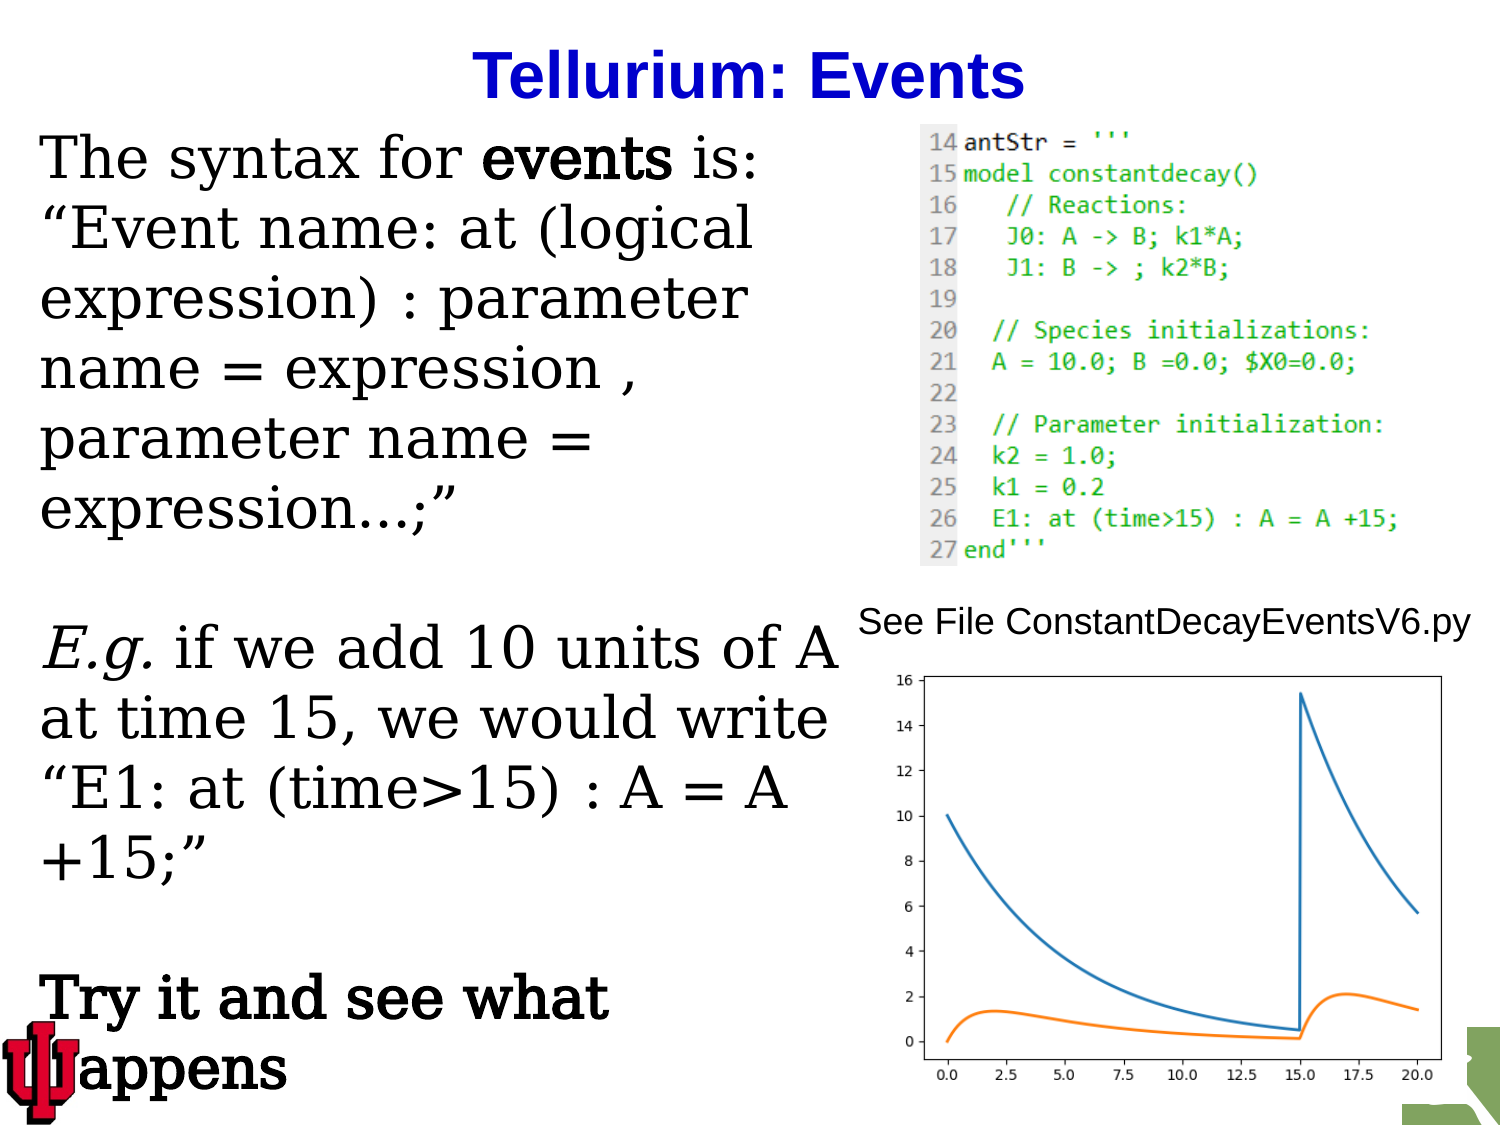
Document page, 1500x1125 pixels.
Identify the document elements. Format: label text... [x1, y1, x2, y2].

text_box The syntax for events is: “Event name: at (logical expression) : parameter name = expression , parameter name = expression…;” E.g. if we add 10 units of A at time 15, we would write “E1: at (time>15) : A = A +15;” Try it and see what happens [24, 478, 875, 556]
text_box [0, 112, 1500, 478]
text_box [0, 556, 1500, 663]
title Tellurium: Events [0, 19, 1500, 112]
picture [879, 653, 1500, 1125]
picture [0, 1020, 80, 1125]
text_box See File ConstantDecayEventsV6.py [843, 589, 1500, 650]
text_box The syntax for events is: “Event name: at (logical expression) : parameter name = expression , parameter name = expression…;” E.g. if we add 10 units of A at time 15, we would write “E1: at (time>15) : A = A +15;” Try it and see what happens [24, 663, 875, 1125]
picture [920, 124, 1455, 566]
